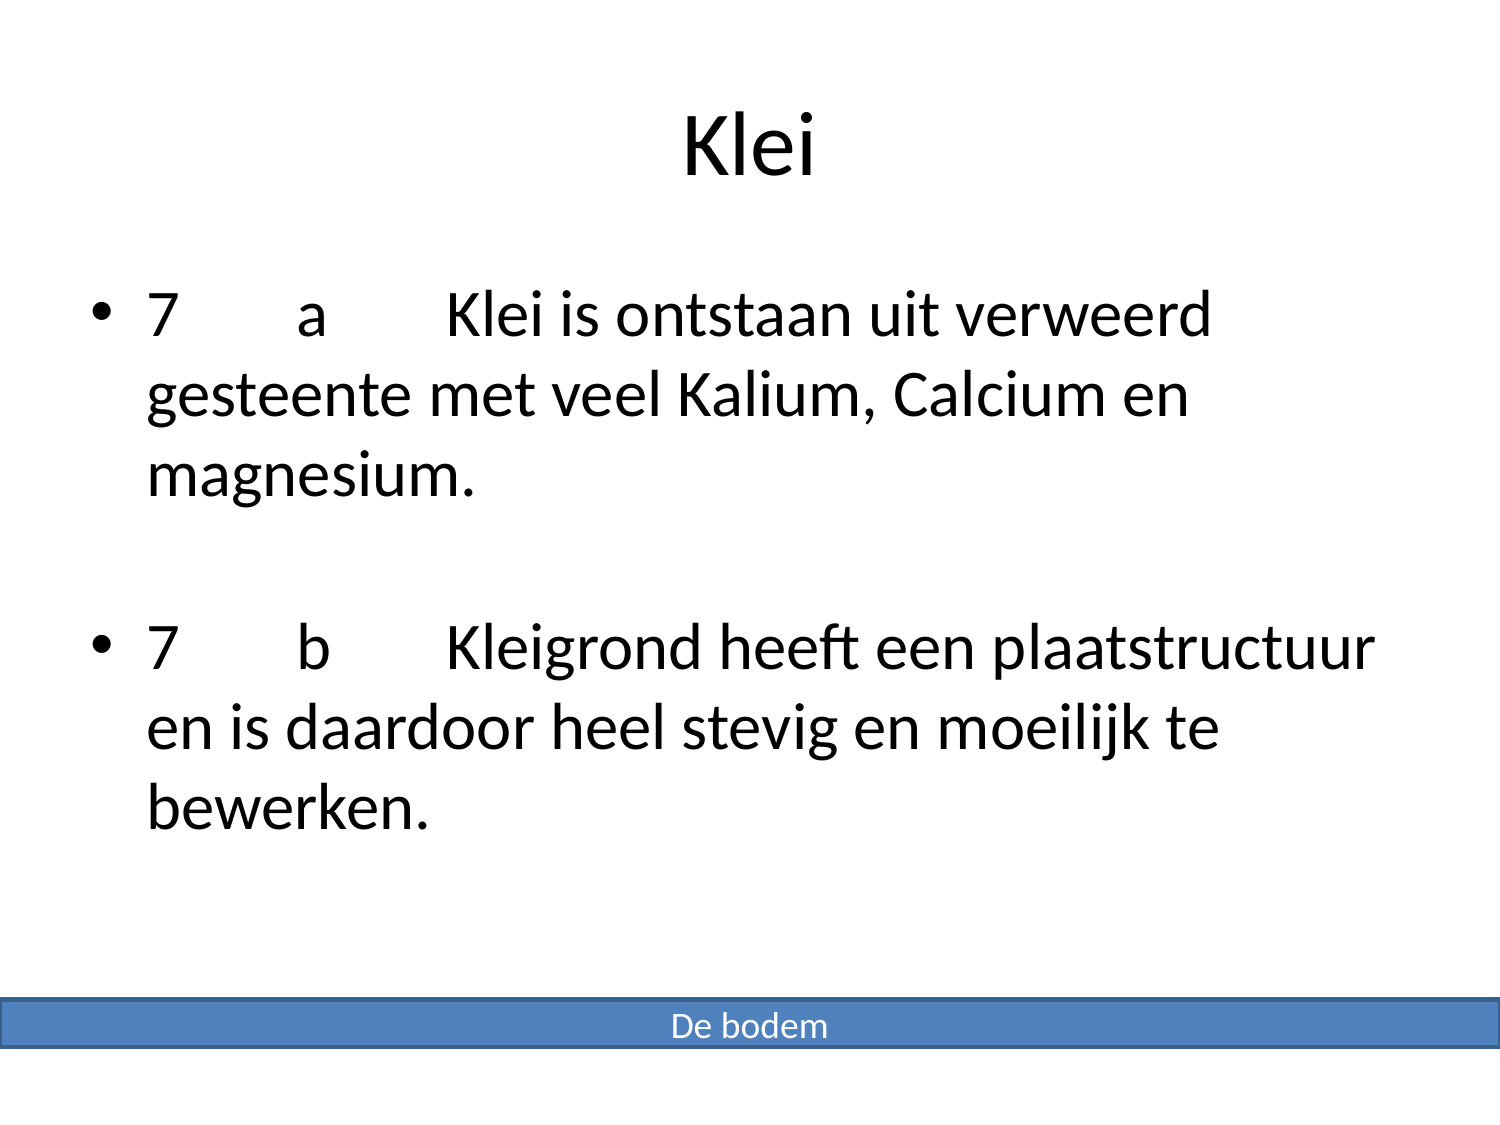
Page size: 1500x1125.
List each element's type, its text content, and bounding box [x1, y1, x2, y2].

list 7 a Klei is ontstaan uit verweerd gesteente met veel Kalium, Calcium en magnesium. 7 b Kleigrond heeft een plaatstructuur en is daardoor heel stevig en moeilijk te bewerken. [75, 262, 1425, 997]
text_box De bodem [0, 997, 1500, 1049]
title Klei [75, 45, 1425, 233]
